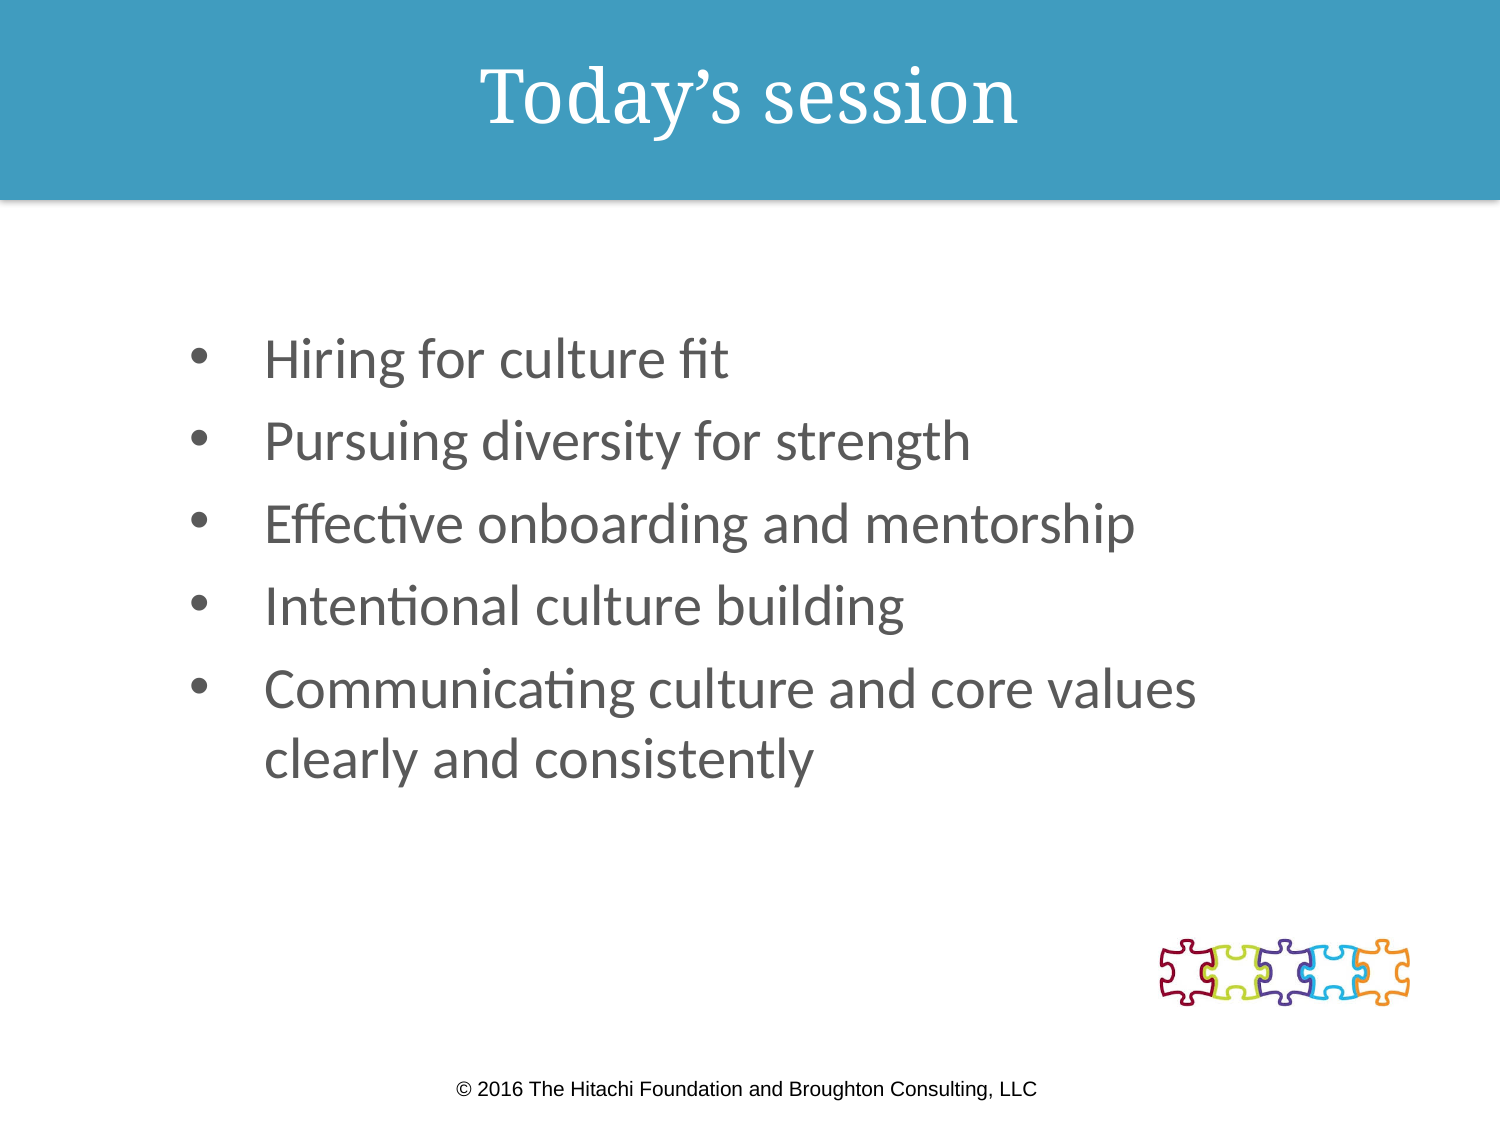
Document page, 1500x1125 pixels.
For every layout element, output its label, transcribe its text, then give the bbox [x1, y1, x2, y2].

footer © 2016 The Hitachi Foundation and Broughton Consulting, LLC [399, 1067, 1100, 1100]
picture [1157, 937, 1410, 1007]
text_box Hiring for culture fit Pursuing diversity for strength Effective onboarding and mentorship Intentional culture building Communicating culture and core values clearly and consistently [99, 312, 1363, 880]
title Today’s session [112, 24, 1388, 163]
